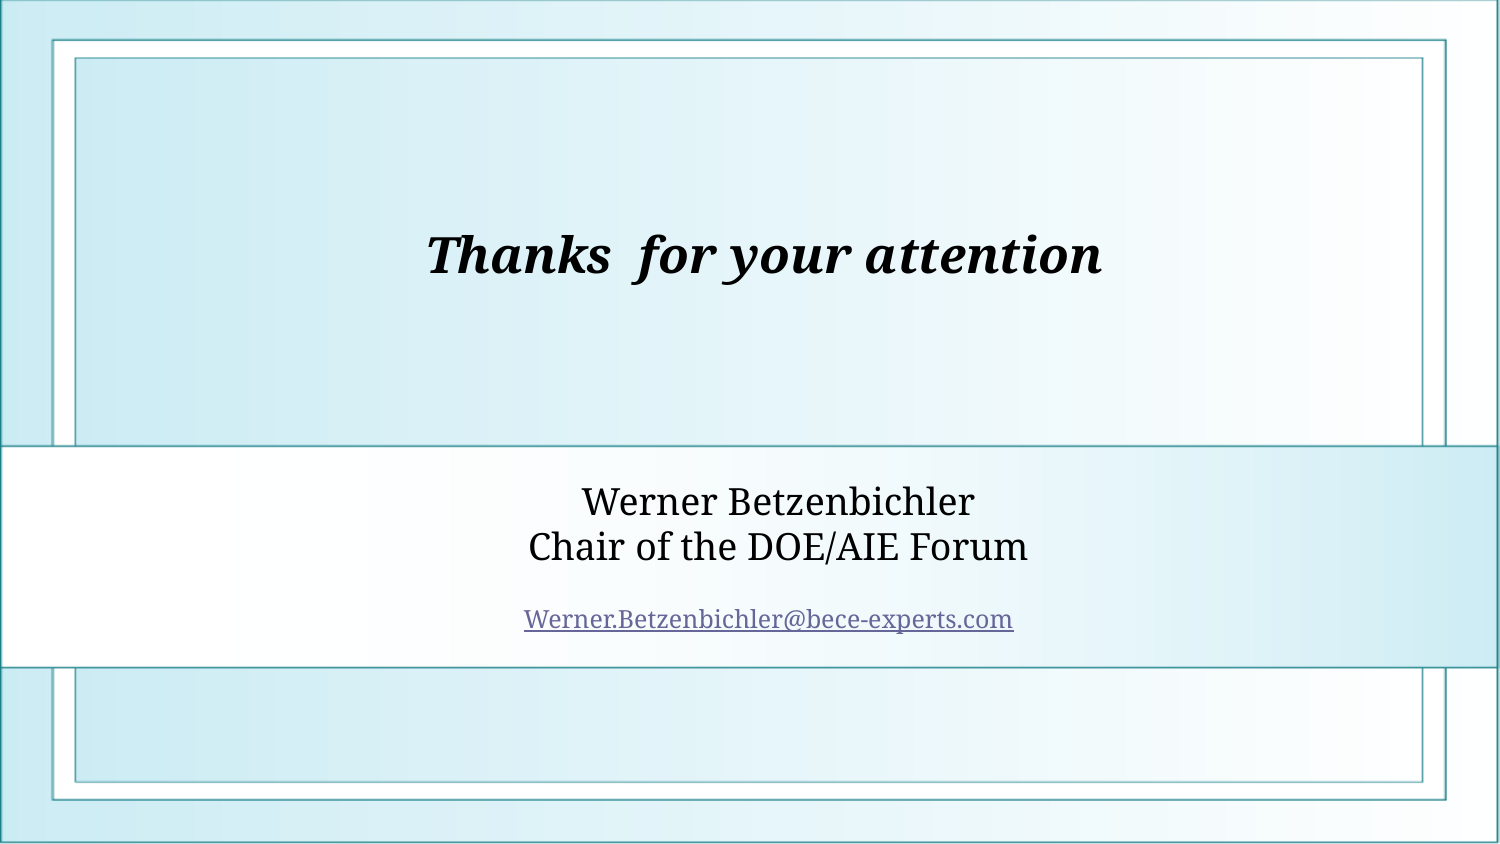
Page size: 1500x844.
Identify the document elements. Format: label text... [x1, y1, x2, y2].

picture [0, 0, 1500, 844]
subtitle Thanks for your attention [183, 187, 1358, 292]
title Werner Betzenbichler Chair of the DOE/AIE Forum Werner.Betzenbichler@bece-experts.com [75, 459, 1483, 657]
